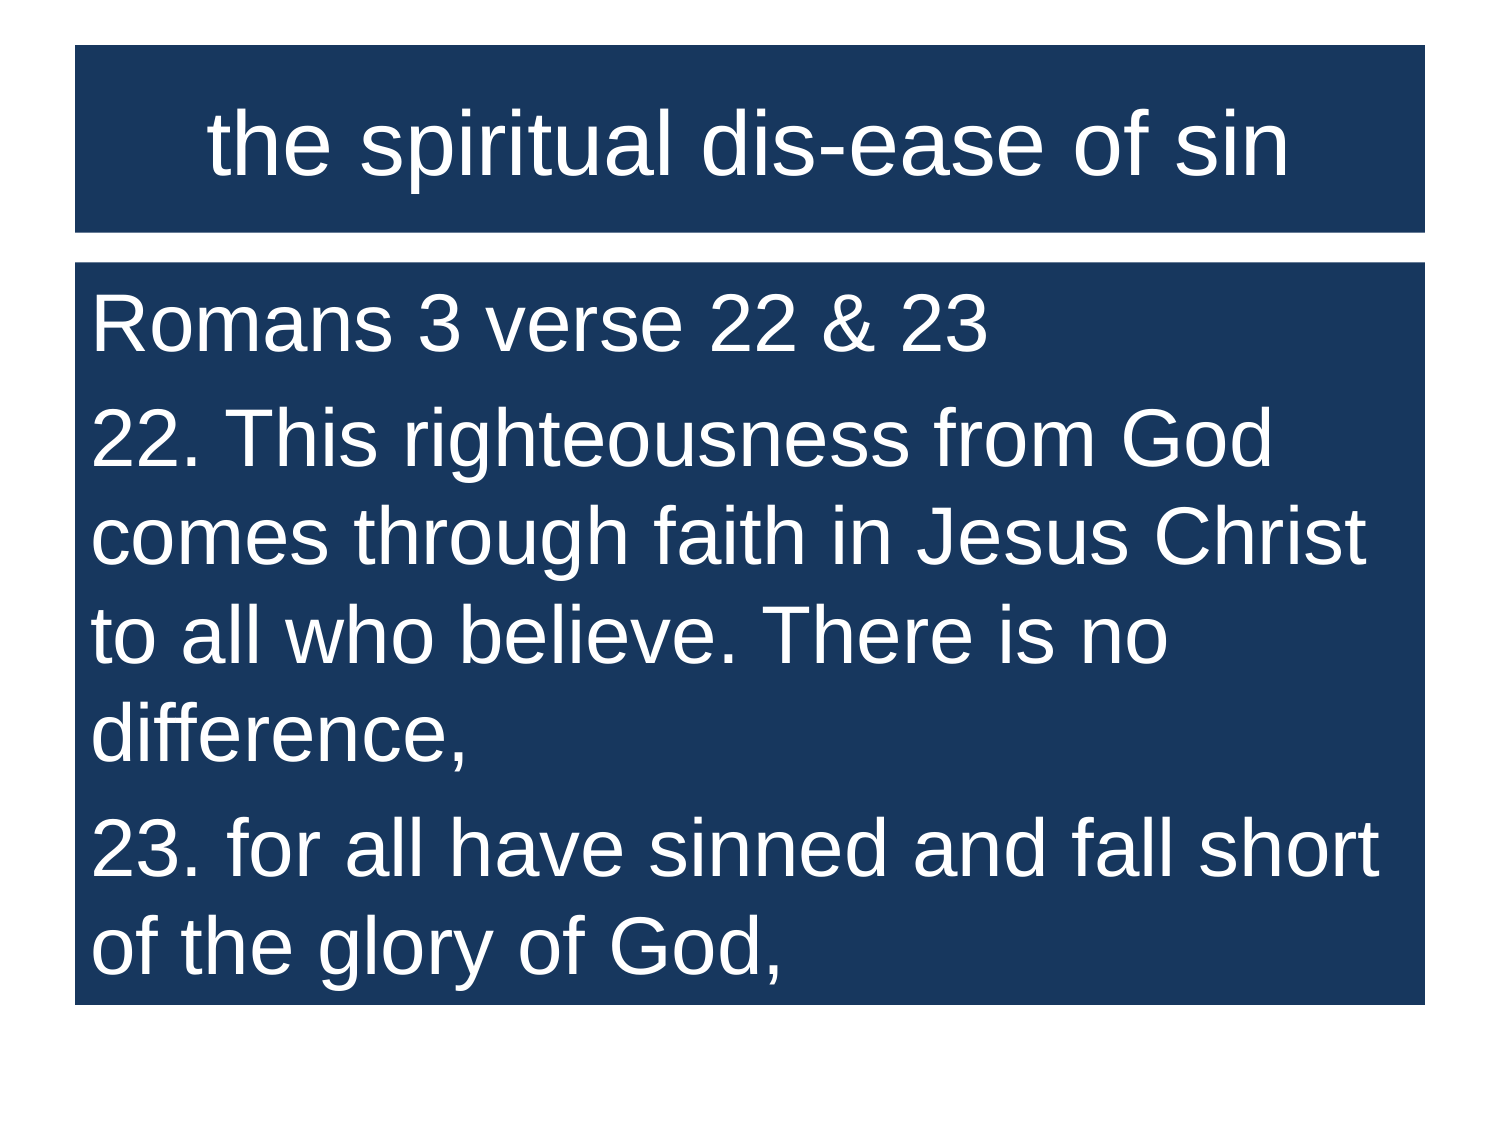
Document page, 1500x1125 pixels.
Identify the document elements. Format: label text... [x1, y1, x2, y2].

list Romans 3 verse 22 & 23 22. This righteousness from God comes through faith in Jesus Christ to all who believe. There is no difference, 23. for all have sinned and fall short of the glory of God, [75, 262, 1425, 1005]
title the spiritual dis-ease of sin [75, 45, 1425, 233]
